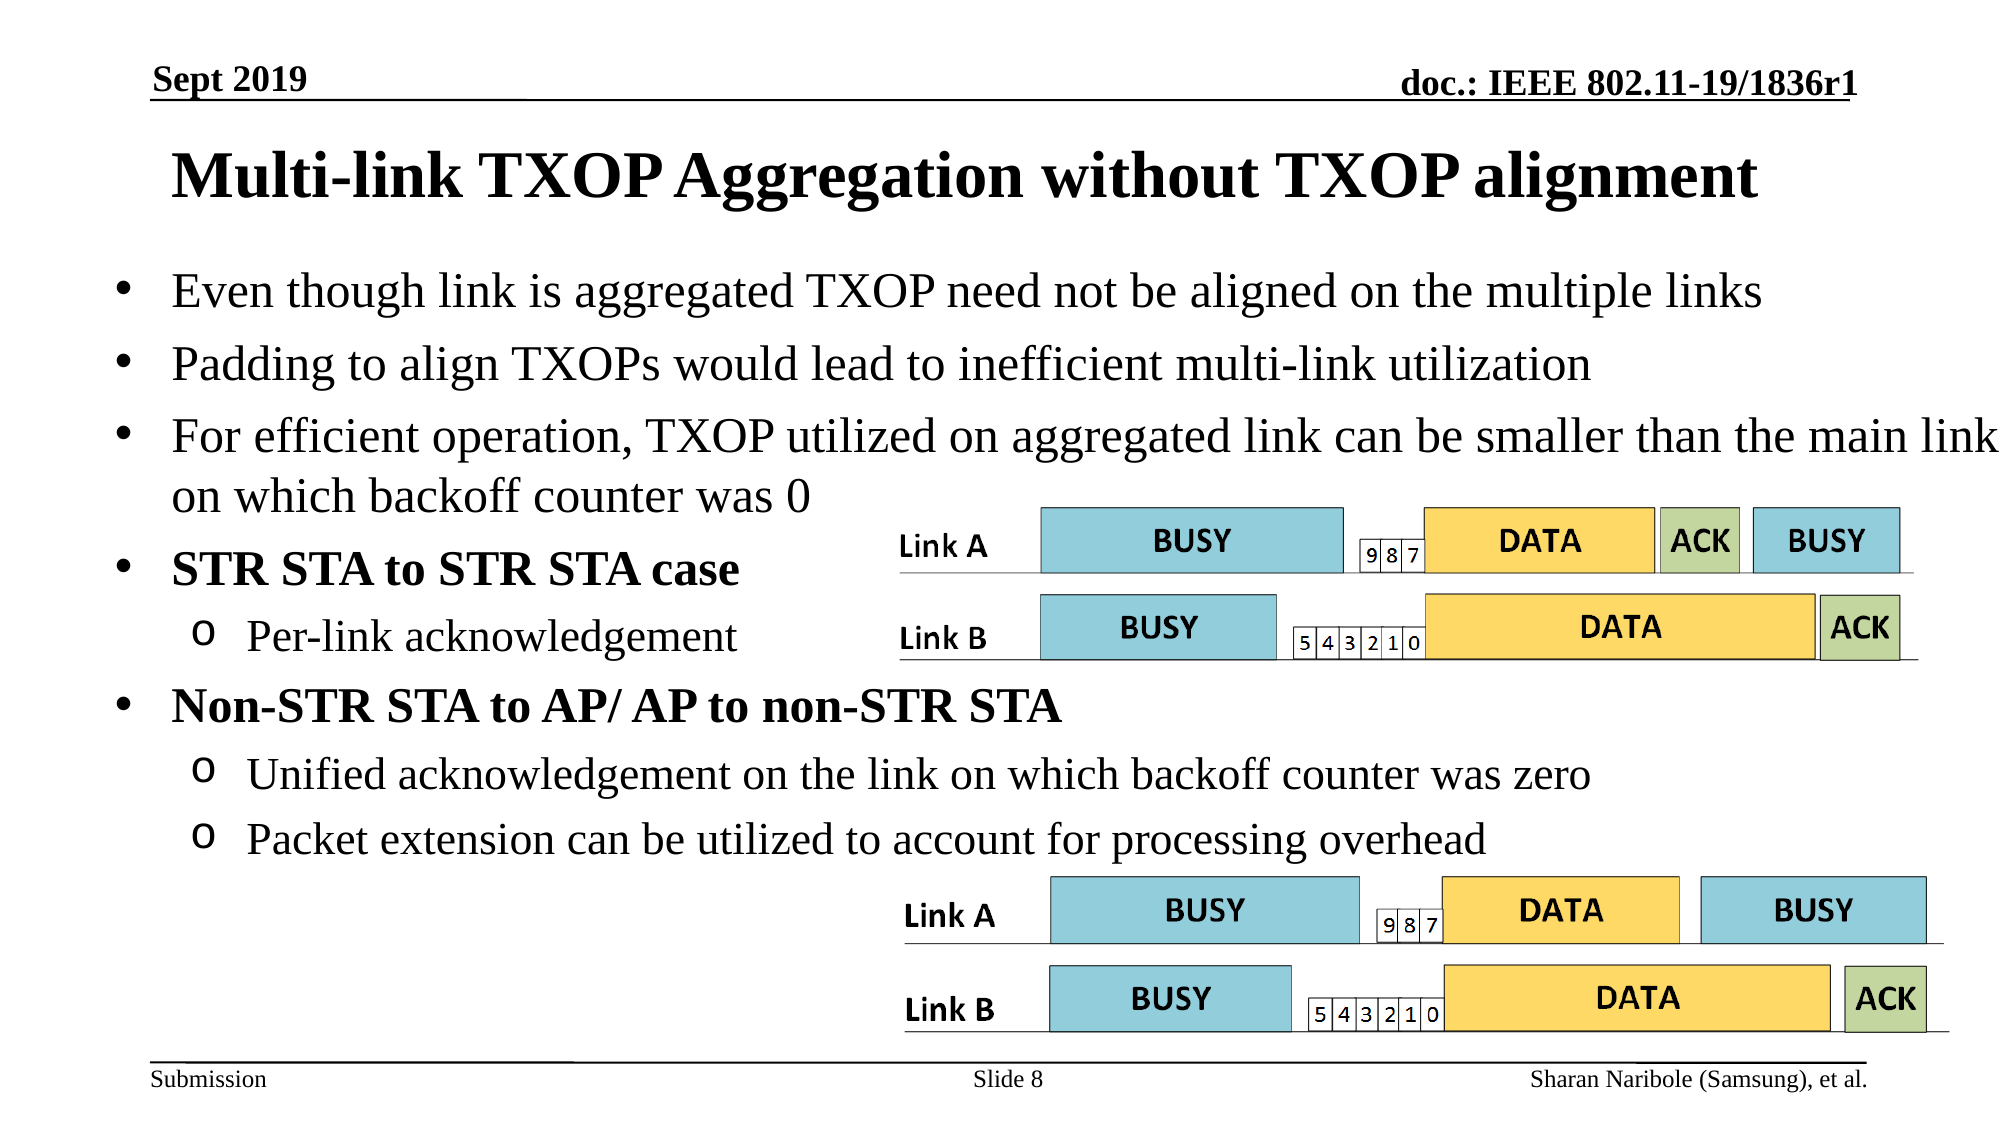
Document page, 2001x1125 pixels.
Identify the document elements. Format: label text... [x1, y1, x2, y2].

footer Sharan Naribole (Samsung), et al. [1171, 1061, 1869, 1093]
picture [874, 506, 1923, 677]
title Multi-link TXOP Aggregation without TXOP alignment [116, 83, 1817, 249]
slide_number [152, 54, 563, 100]
slide_number Slide 8 [950, 1061, 1067, 1123]
list Even though link is aggregated TXOP need not be aligned on the multiple links Padding to align TXOPs would lead to inefficient multi-link utilization For efficient operation, TXOP utilized on aggregated link can be smaller than the main link on which backoff counter was 0 STR STA to STR STA case Per-link acknowledgement Non-STR STA to AP/ AP to non-STR STA Unified acknowledgement on the link on which backoff counter was zero Packet extension can be utilized to account for processing overhead [99, 249, 2000, 925]
picture [880, 875, 1954, 1050]
